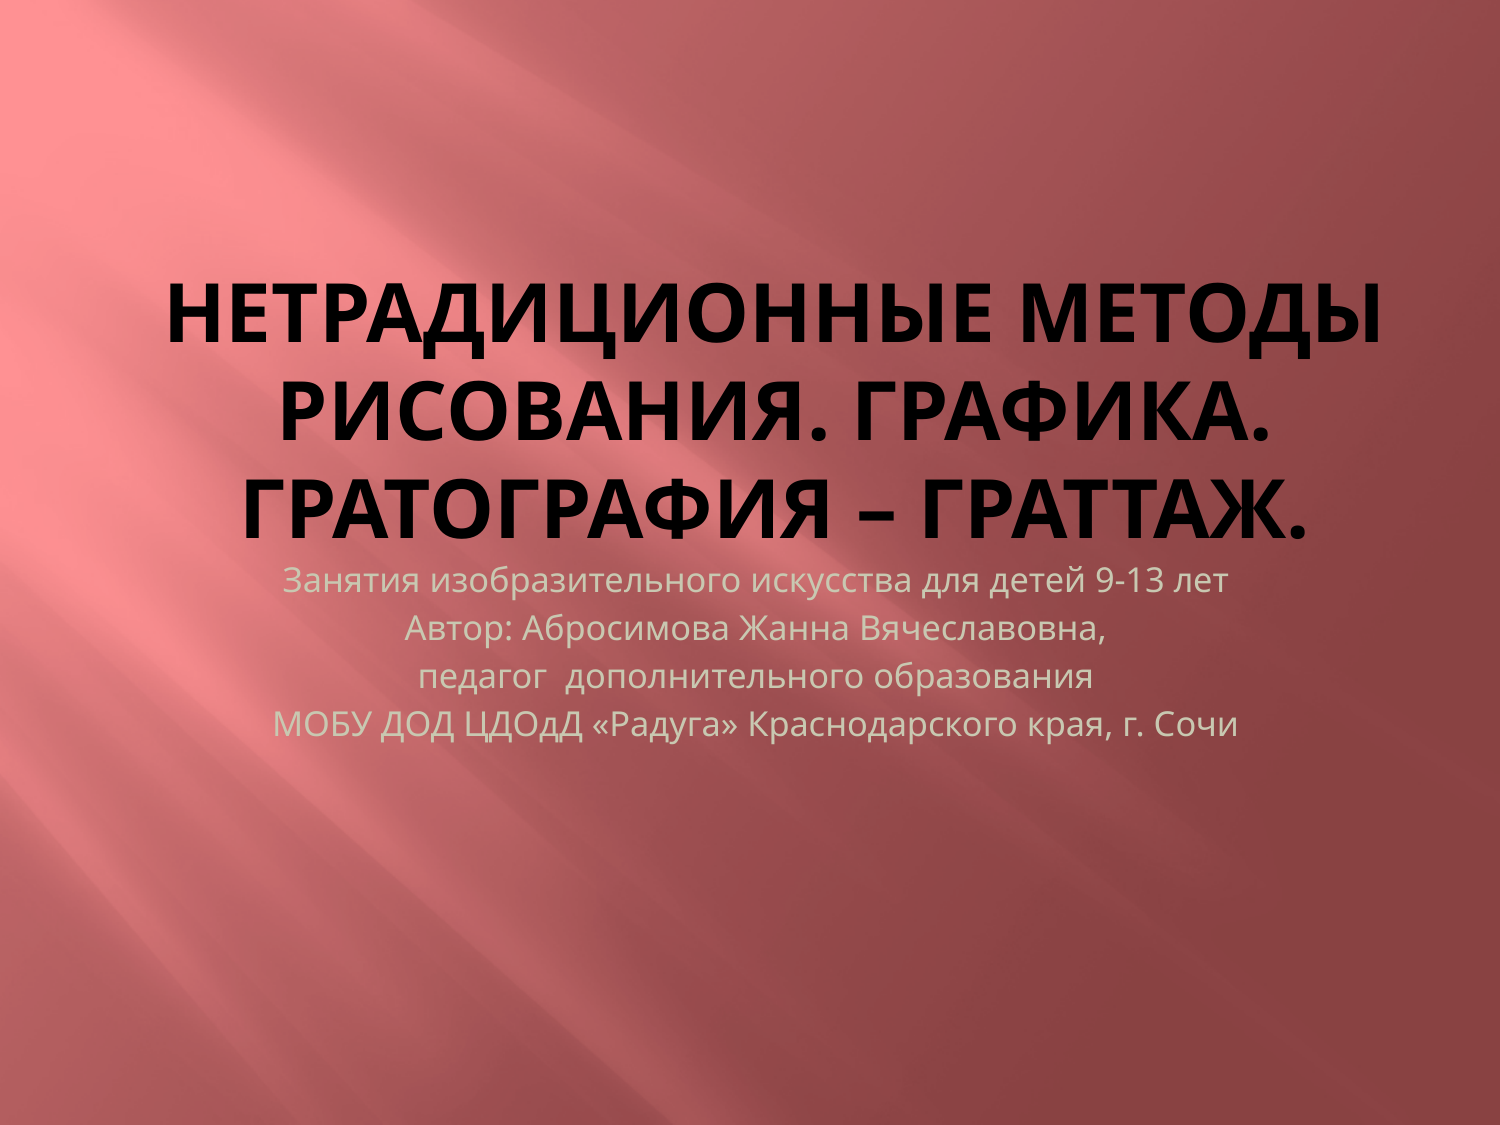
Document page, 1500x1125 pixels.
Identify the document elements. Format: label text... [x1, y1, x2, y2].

subtitle Занятия изобразительного искусства для детей 9-13 лет Автор: Абросимова Жанна Вячеславовна, педагог дополнительного образования МОБУ ДОД ЦДОдД «Радуга» Краснодарского края, г. Сочи [88, 550, 1424, 752]
title Нетрадиционные методы рисования. Графика. Гратография – граттаж. [100, 255, 1451, 556]
